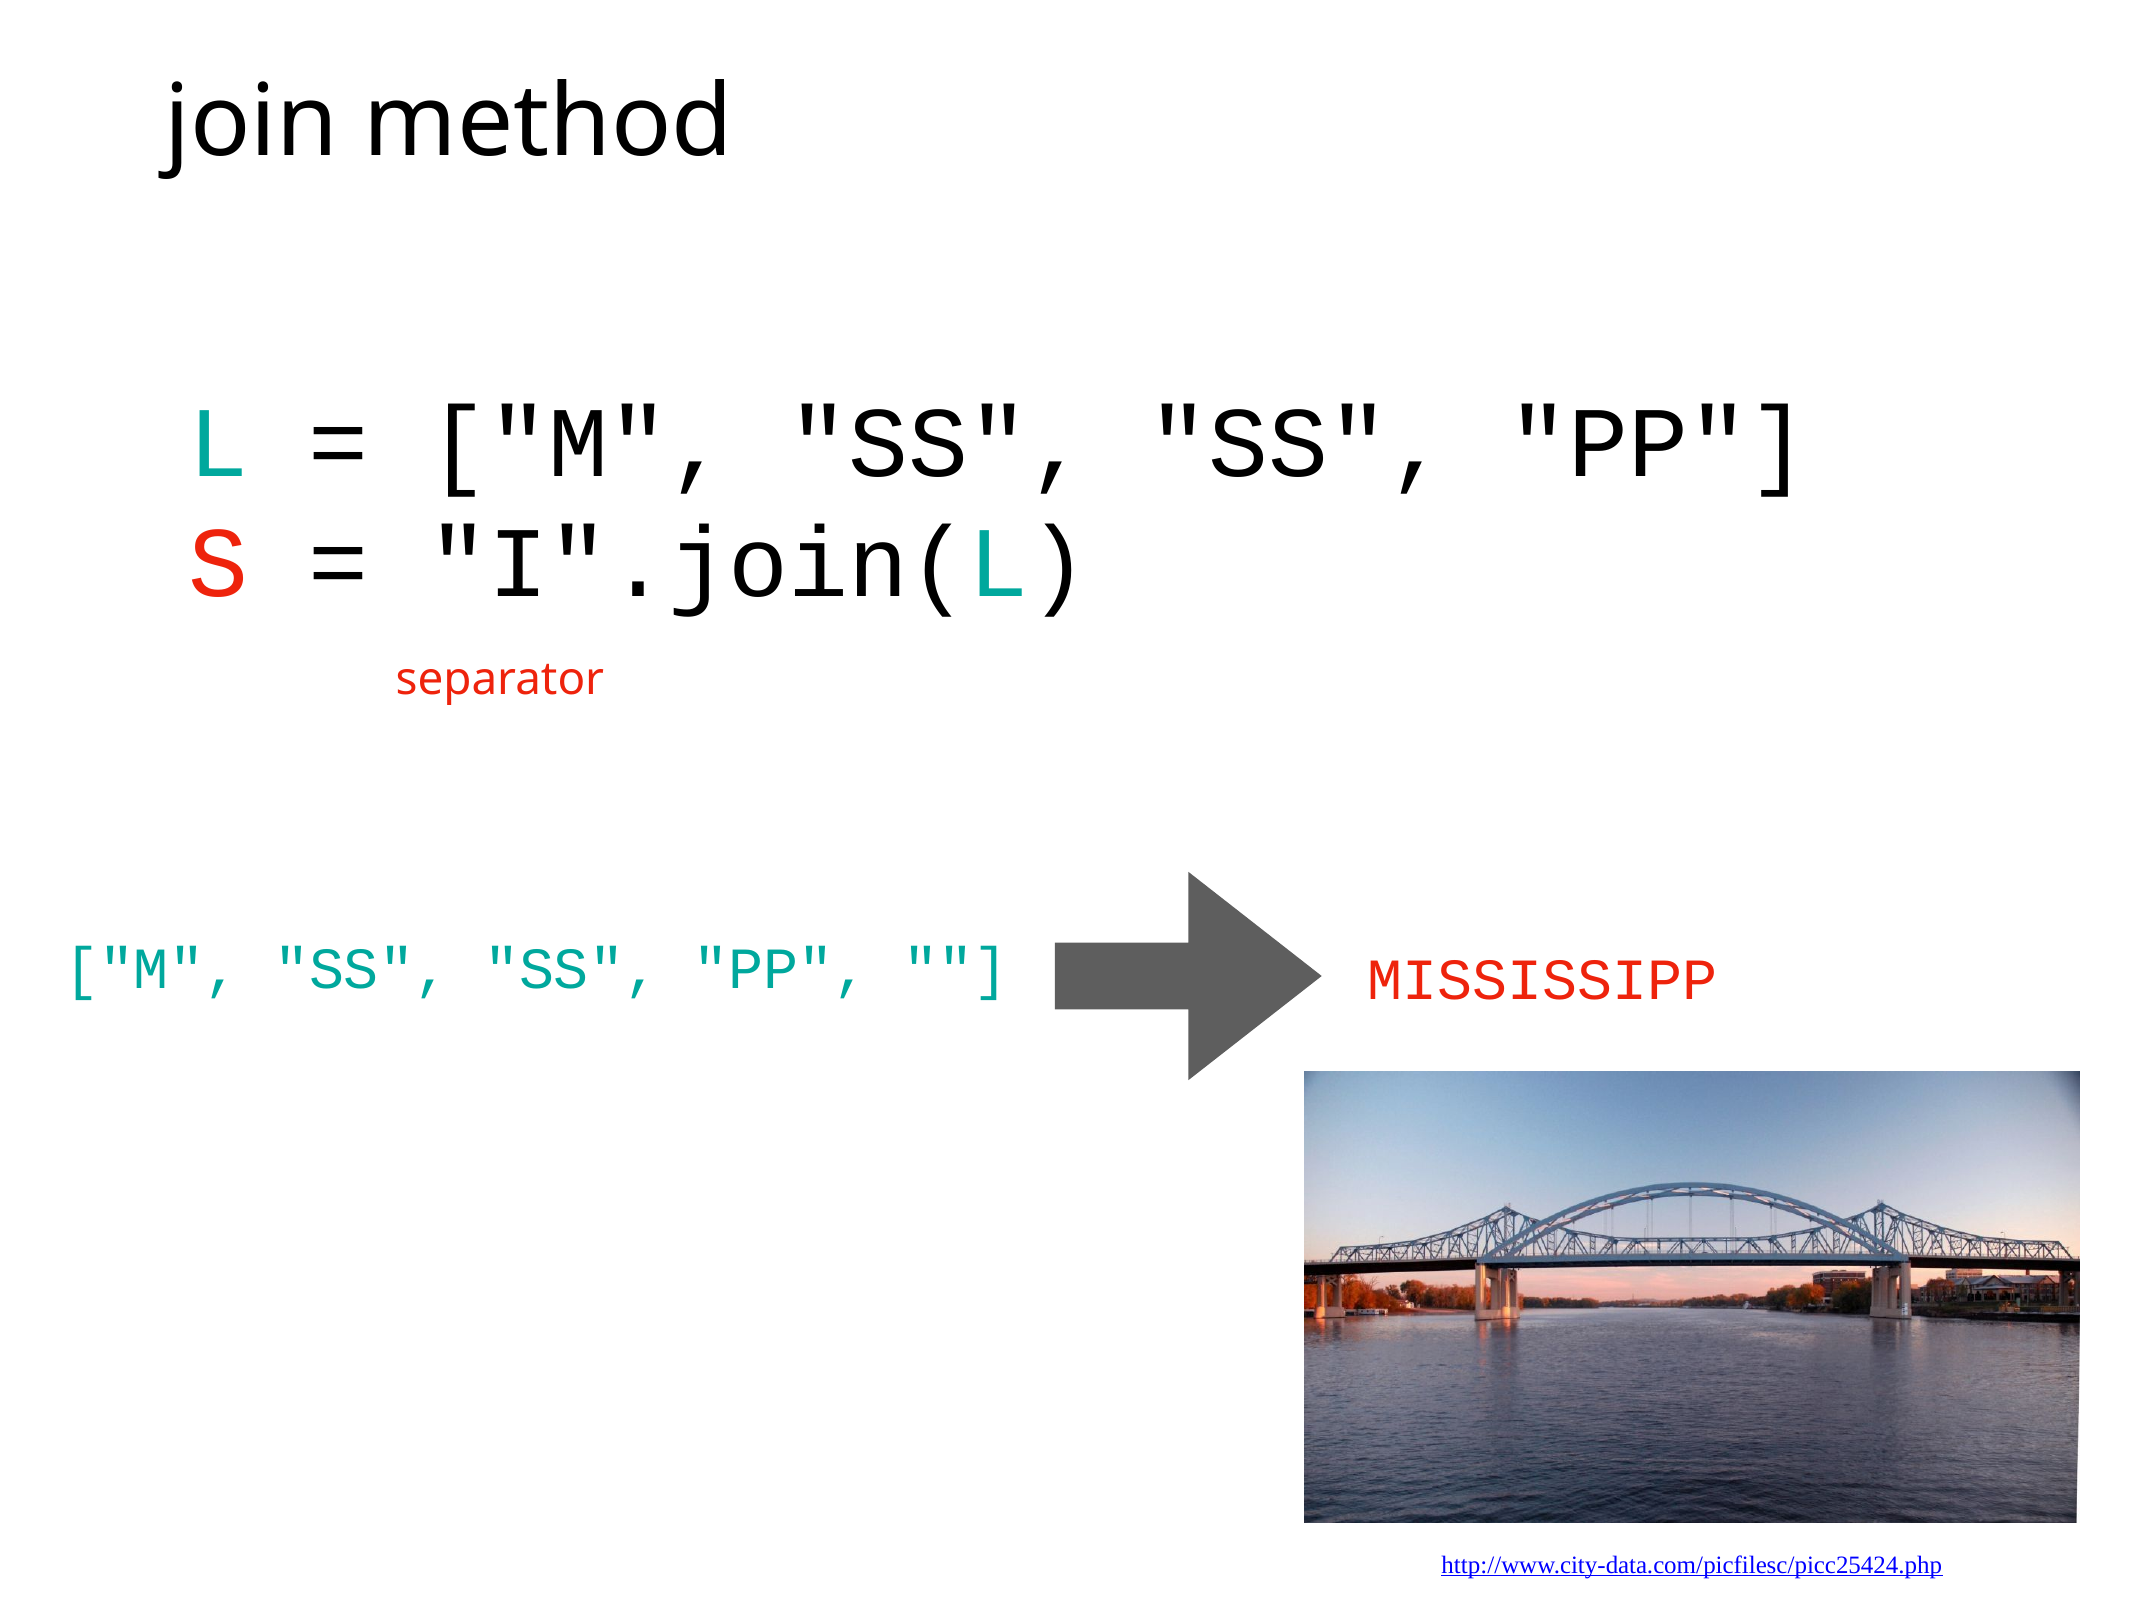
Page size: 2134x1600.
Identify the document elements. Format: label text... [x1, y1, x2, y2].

text_box separator [387, 640, 613, 712]
text_box http://www.city-data.com/picfilesc/picc25424.php [1433, 1523, 1952, 1587]
text_box [1054, 871, 1322, 1081]
text_box L = ["M", "SS", "SS", "PP"] S = "I".join(L) [180, 368, 1818, 626]
picture [1304, 1071, 2080, 1523]
text_box MISSISSIPP [1358, 932, 1726, 1020]
text_box ["M", "SS", "SS", "PP", ""] [55, 922, 1018, 1009]
title join method [155, 41, 1978, 191]
